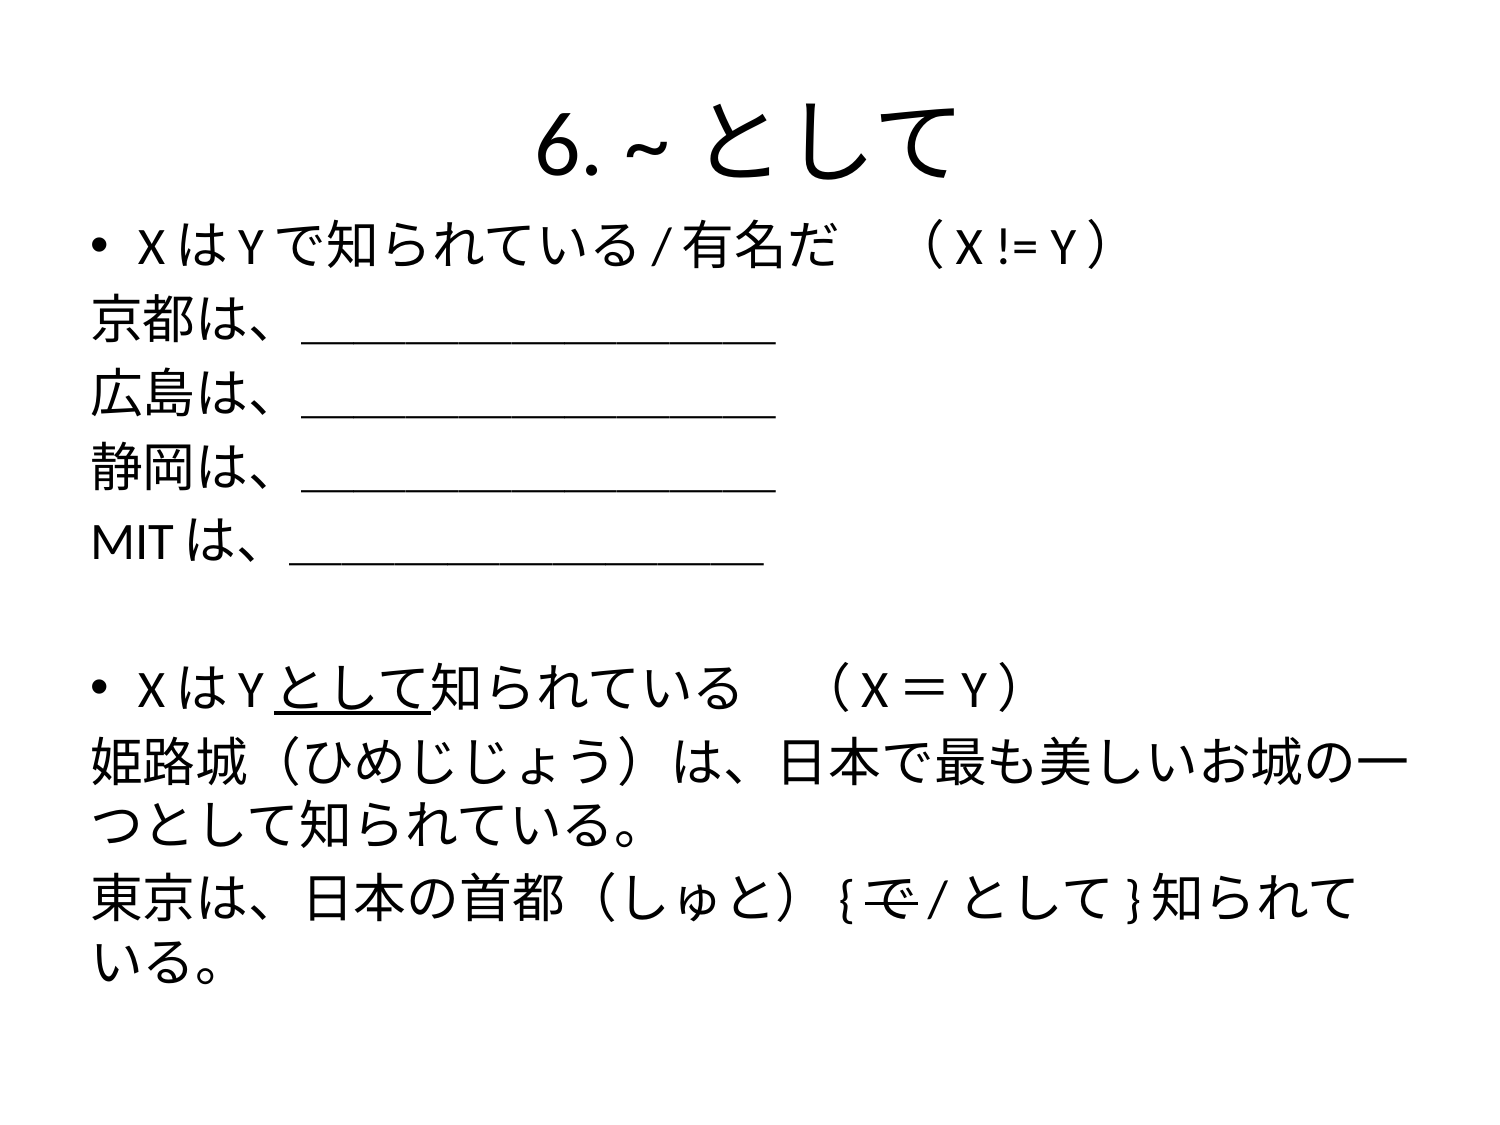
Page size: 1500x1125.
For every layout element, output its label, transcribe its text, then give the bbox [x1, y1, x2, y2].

title 6. ~として [75, 45, 1425, 204]
list XはYで知られている/有名だ （X != Y） 京都は、＿＿＿＿＿＿＿＿＿ 広島は、＿＿＿＿＿＿＿＿＿ 静岡は、＿＿＿＿＿＿＿＿＿ MITは、＿＿＿＿＿＿＿＿＿ XはYとして知られている （X＝Y） 姫路城（ひめじじょう）は、日本で最も美しいお城の一つとして知られている。 東京は、日本の首都（しゅと）{で/として}知られている。 [75, 204, 1425, 1005]
